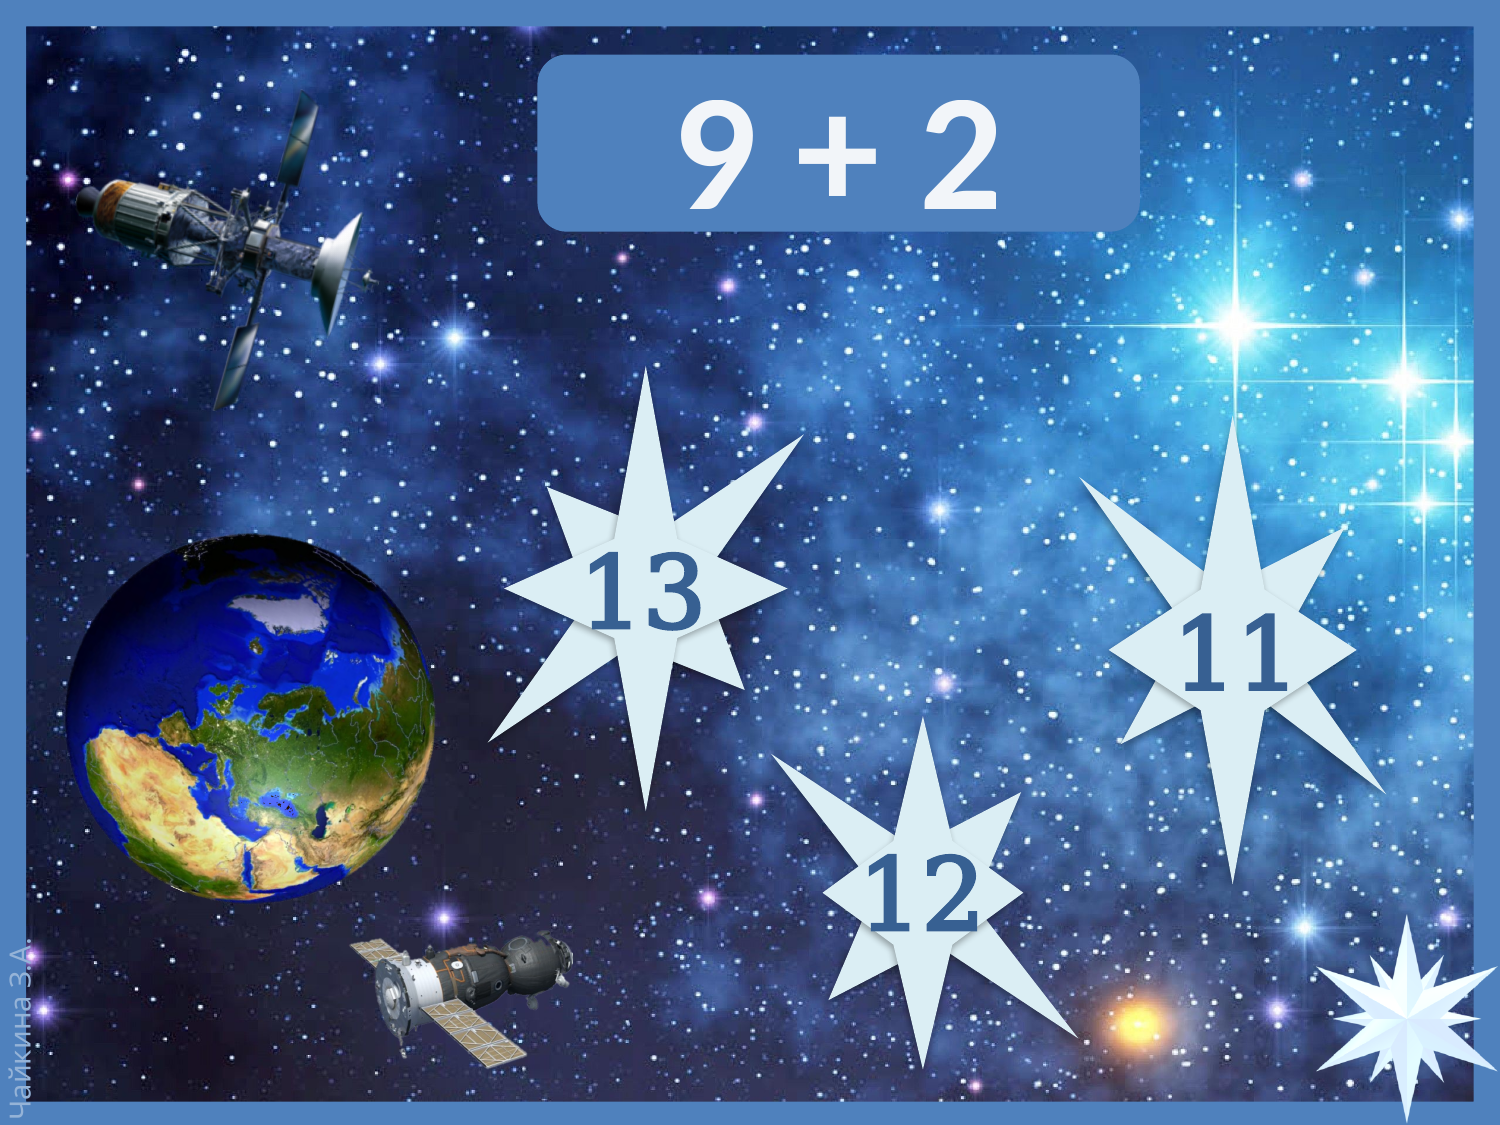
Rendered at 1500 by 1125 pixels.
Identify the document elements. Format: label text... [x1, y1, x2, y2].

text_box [424, 365, 867, 812]
text_box 9 + 2 [535, 52, 1142, 234]
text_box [715, 715, 1135, 1070]
picture [1, 27, 1499, 1125]
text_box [1076, 414, 1389, 885]
